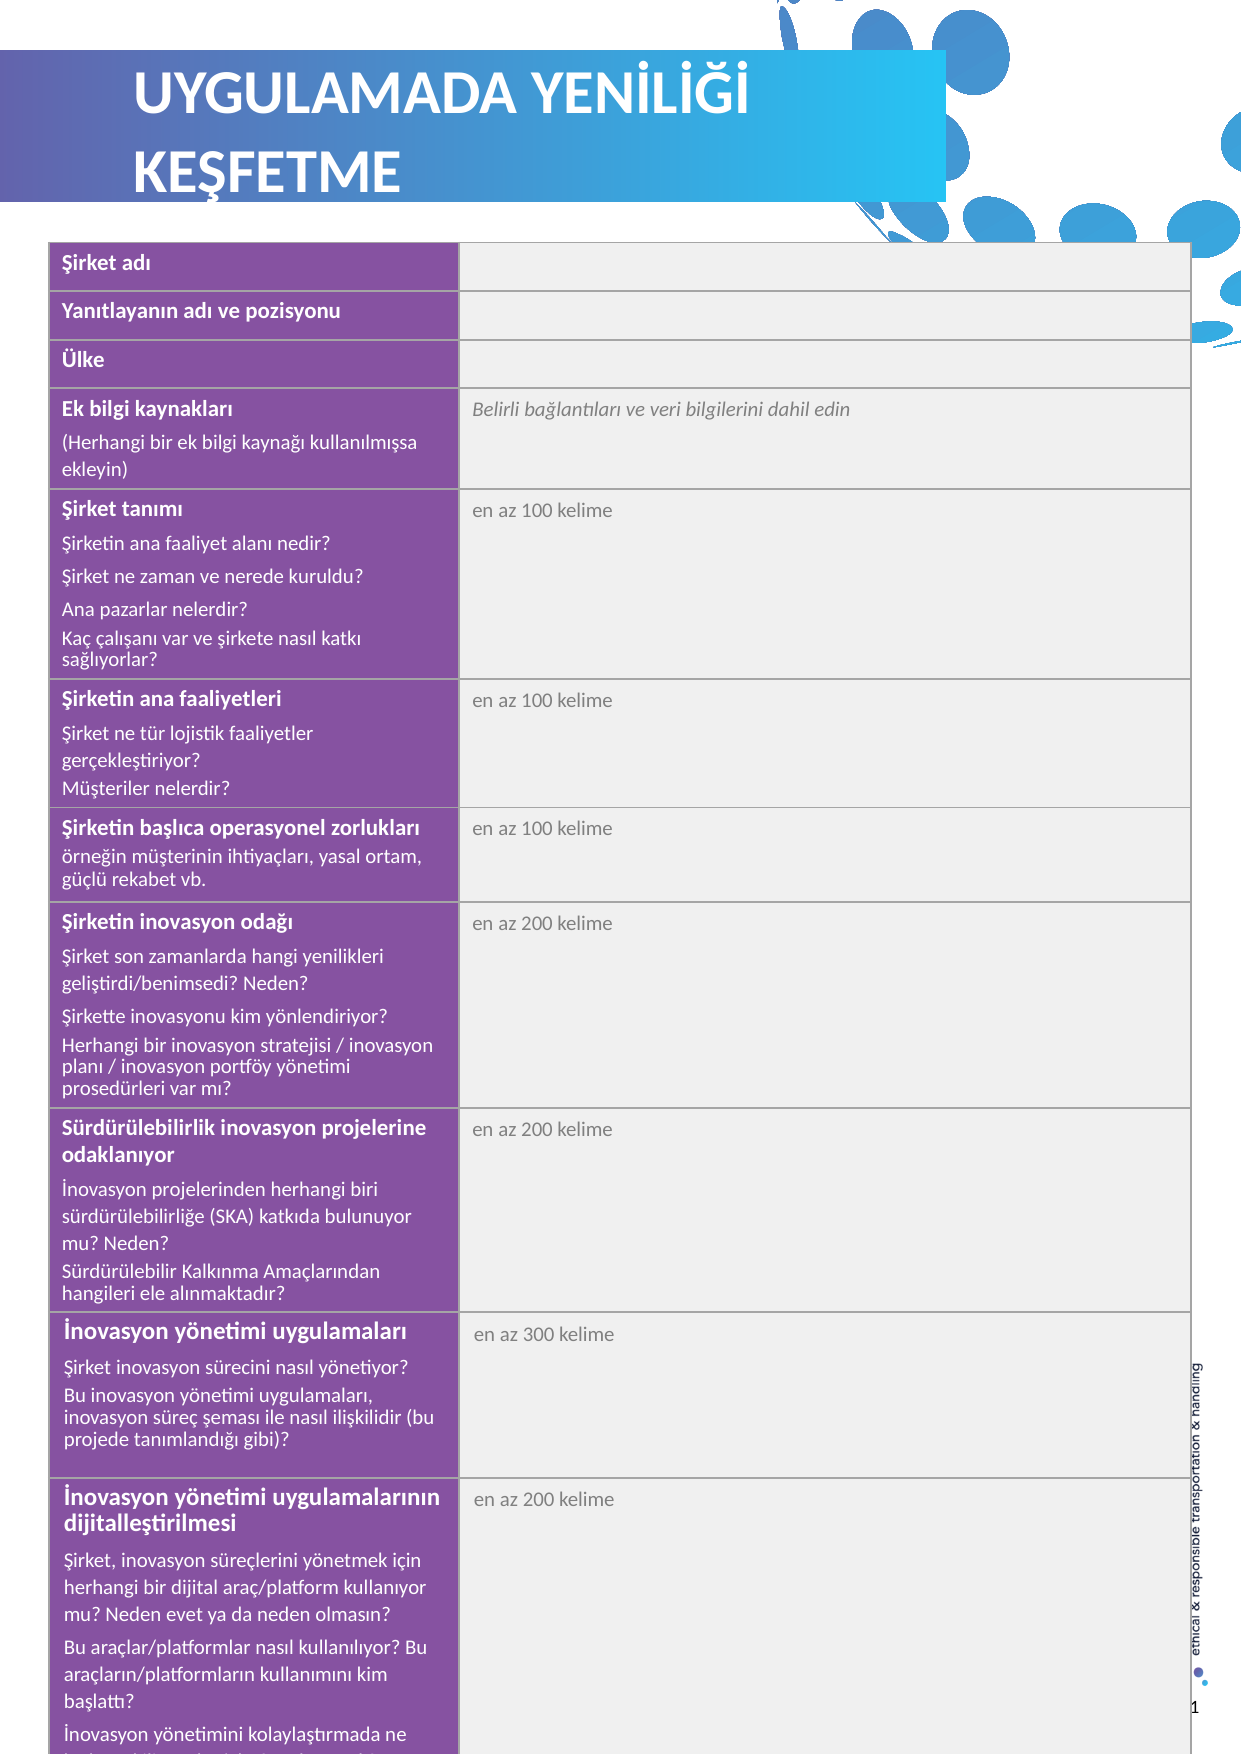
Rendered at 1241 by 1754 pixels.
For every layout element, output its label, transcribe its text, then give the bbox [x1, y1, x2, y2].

text_box [788, 0, 800, 4]
text_box [946, 114, 970, 181]
table_cell Ülke [50, 341, 458, 387]
text_box [779, 6, 799, 50]
slide_number 11 [1192, 1676, 1215, 1736]
list UYGULAMADA YENİLİĞİ KEŞFETME [0, 50, 946, 202]
table_cell İnovasyon yönetimi uygulamalarının dijitalleştirilmesi Şirket, inovasyon süreçlerini yönetmek için herhangi bir dijital araç/platform kullanıyor mu? Neden evet ya da neden olmasın? Bu araçlar/platformlar nasıl kullanılıyor? Bu araçların/platformların kullanımını kim başlattı? İnovasyon yönetimini kolaylaştırmada ne kadar etkili araçlar/platformlar vardı? Sürdürülebilirlik odağına katkıda bulunmada ne kadar etkili araçlar/platformlar vardı? [50, 1479, 458, 1754]
table_cell Şirket tanımı Şirketin ana faaliyet alanı nedir? Şirket ne zaman ve nerede kuruldu? Ana pazarlar nelerdir? Kaç çalışanı var ve şirkete nasıl katkı sağlıyorlar? [50, 490, 458, 678]
picture [1192, 1357, 1217, 1680]
table_cell İnovasyon yönetimi uygulamaları Şirket inovasyon sürecini nasıl yönetiyor? Bu inovasyon yönetimi uygulamaları, inovasyon süreç şeması ile nasıl ilişkilidir (bu projede tanımlandığı gibi)? [50, 1313, 458, 1477]
table_cell en az 300 kelime [460, 1313, 1190, 1477]
table_cell en az 100 kelime [460, 680, 1190, 807]
text_box [1059, 203, 1137, 242]
table_cell Şirketin ana faaliyetleri Şirket ne tür lojistik faaliyetler gerçekleştiriyor? Müşteriler nelerdir? [50, 680, 458, 807]
table_cell Şirketin inovasyon odağı Şirket son zamanlarda hangi yenilikleri geliştirdi/benimsedi? Neden? Şirkette inovasyonu kim yönlendiriyor? Herhangi bir inovasyon stratejisi / inovasyon planı / inovasyon portföy yönetimi prosedürleri var mı? [50, 903, 458, 1107]
text_box [932, 10, 1010, 95]
table_cell en az 200 kelime [460, 1479, 1190, 1754]
table_cell Şirketin başlıca operasyonel zorlukları örneğin müşterinin ihtiyaçları, yasal ortam, güçlü rekabet vb. [50, 808, 458, 901]
text_box [1220, 270, 1241, 306]
table_cell en az 100 kelime [460, 490, 1190, 678]
table_cell Belirli bağlantıları ve veri bilgilerini dahil edin [460, 389, 1190, 488]
text_box [1192, 321, 1233, 343]
text_box [888, 202, 949, 242]
table_cell en az 200 kelime [460, 903, 1190, 1107]
table_cell en az 100 kelime [460, 808, 1190, 901]
table_cell Ek bilgi kaynakları (Herhangi bir ek bilgi kaynağı kullanılmışsa ekleyin) [50, 389, 458, 488]
table_cell [460, 292, 1190, 339]
text_box [1213, 340, 1241, 348]
table_cell Yanıtlayanın adı ve pozisyonu [50, 292, 458, 339]
text_box [963, 196, 1036, 242]
table_cell Sürdürülebilirlik inovasyon projelerine odaklanıyor İnovasyon projelerinden herhangi biri sürdürülebilirliğe (SKA) katkıda bulunuyor mu? Neden? Sürdürülebilir Kalkınma Amaçlarından hangileri ele alınmaktadır? [50, 1109, 458, 1311]
text_box [1167, 200, 1240, 258]
table_cell en az 200 kelime [460, 1109, 1190, 1311]
table_header [460, 243, 1190, 290]
text_box [852, 9, 913, 50]
table_cell [460, 341, 1190, 387]
text_box [855, 202, 913, 242]
table_header Şirket adı [50, 243, 458, 290]
text_box [1221, 112, 1241, 172]
